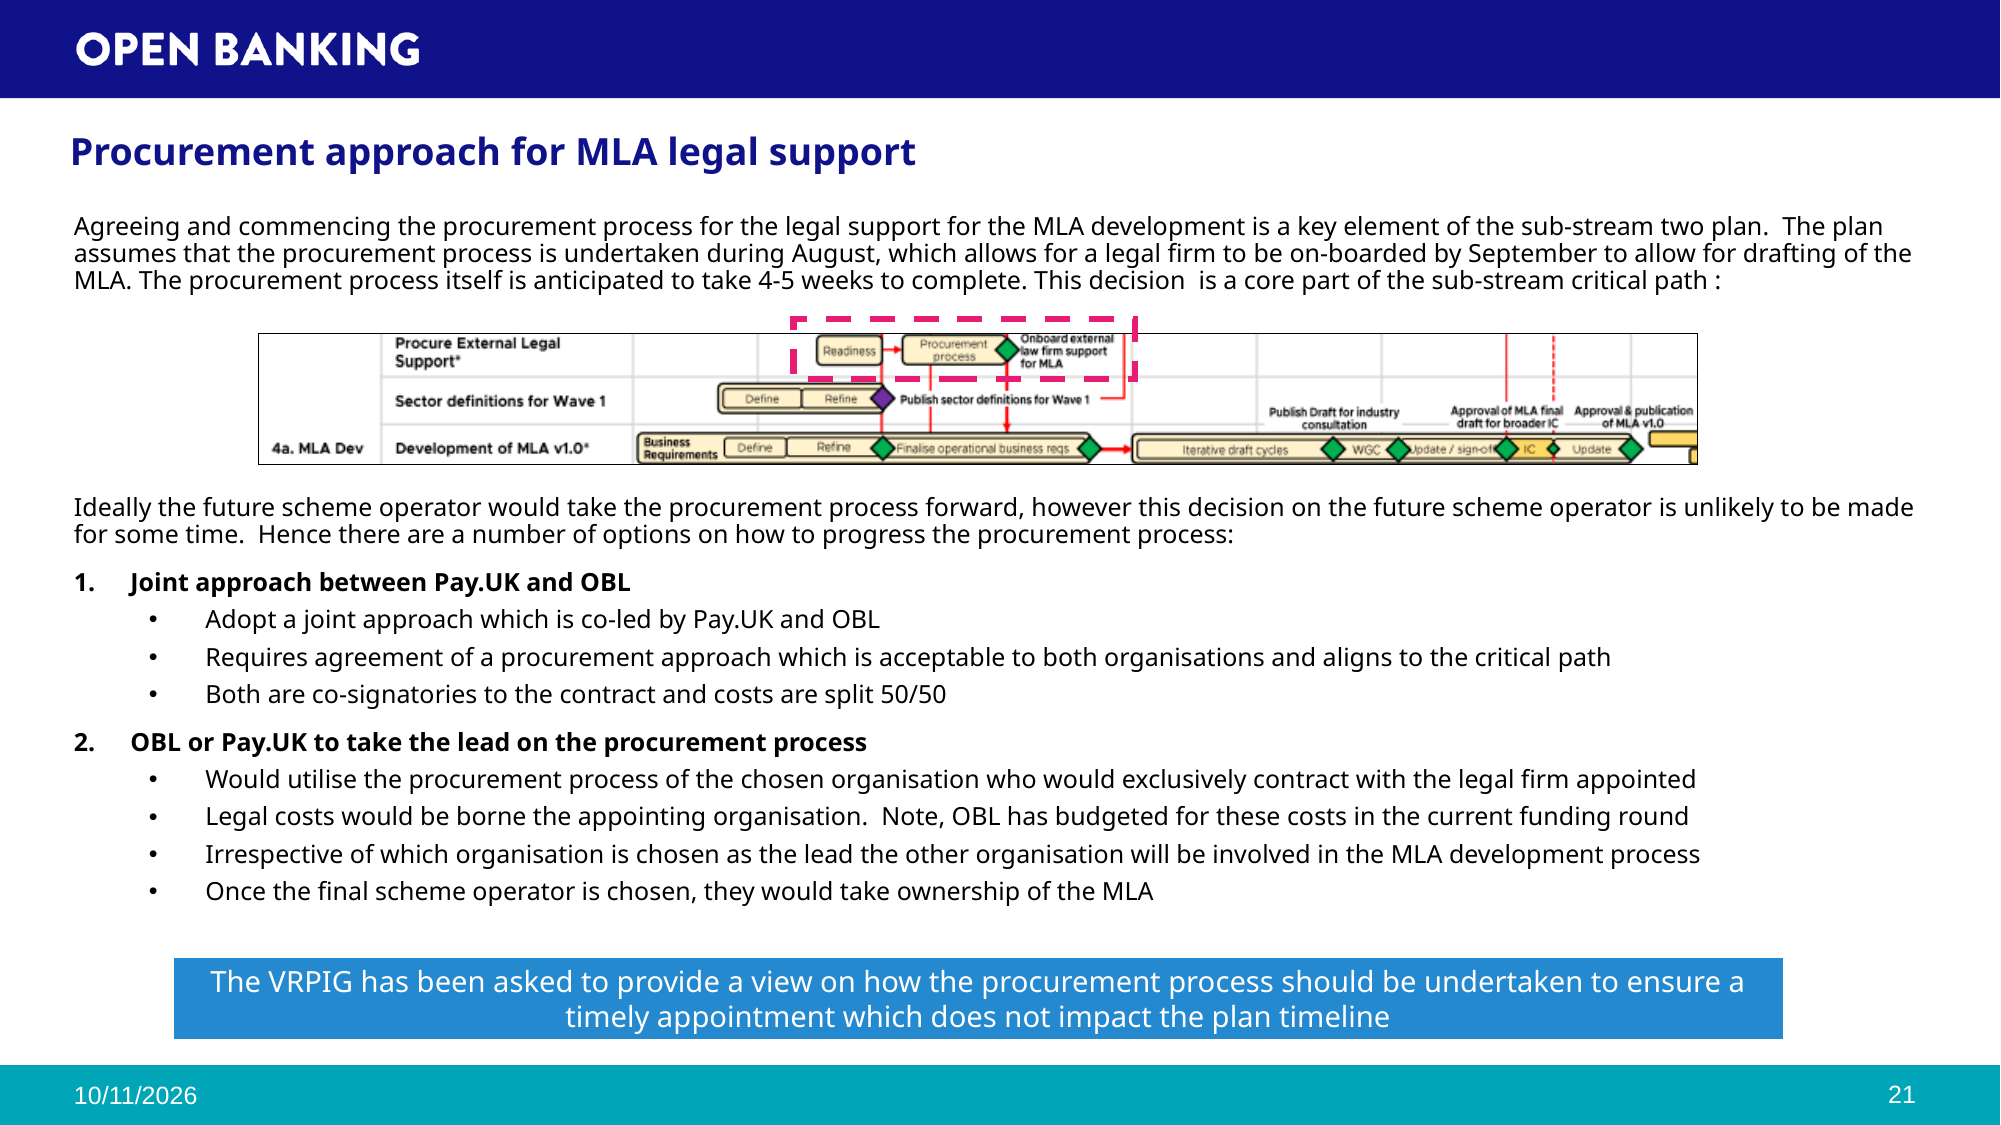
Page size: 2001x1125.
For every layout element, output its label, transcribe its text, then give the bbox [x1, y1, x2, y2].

picture [43, 0, 452, 99]
title Procurement approach for MLA legal support [54, 125, 1629, 207]
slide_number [59, 1065, 509, 1125]
text_box Ideally the future scheme operator would take the procurement process forward, however this decision on the future scheme operator is unlikely to be made for some time. Hence there are a number of options on how to progress the procurement process: Joint approach between Pay.UK and OBL Adopt a joint approach which is co-led by Pay.UK and OBL Requires agreement of a procurement approach which is acceptable to both organisations and aligns to the critical path Both are co-signatories to the contract and costs are split 50/50 OBL or Pay.UK to take the lead on the procurement process Would utilise the procurement process of the chosen organisation who would exclusively contract with the legal firm appointed Legal costs would be borne the appointing organisation. Note, OBL has budgeted for these costs in the current funding round Irrespective of which organisation is chosen as the lead the other organisation will be involved in the MLA development process Once the final scheme operator is chosen, they would take ownership of the MLA [59, 487, 1936, 948]
footer [662, 1064, 1338, 1124]
picture [258, 333, 1698, 465]
slide_number 21 [1412, 1064, 1932, 1124]
list Agreeing and commencing the procurement process for the legal support for the MLA development is a key element of the sub-stream two plan. The plan assumes that the procurement process is undertaken during August, which allows for a legal firm to be on-boarded by September to allow for drafting of the MLA. The procurement process itself is anticipated to take 4-5 weeks to complete. This decision is a core part of the sub-stream critical path : [59, 206, 1936, 334]
text_box [792, 318, 1136, 333]
text_box The VRPIG has been asked to provide a view on how the procurement process should be undertaken to ensure a timely appointment which does not impact the plan timeline [171, 955, 1786, 1043]
